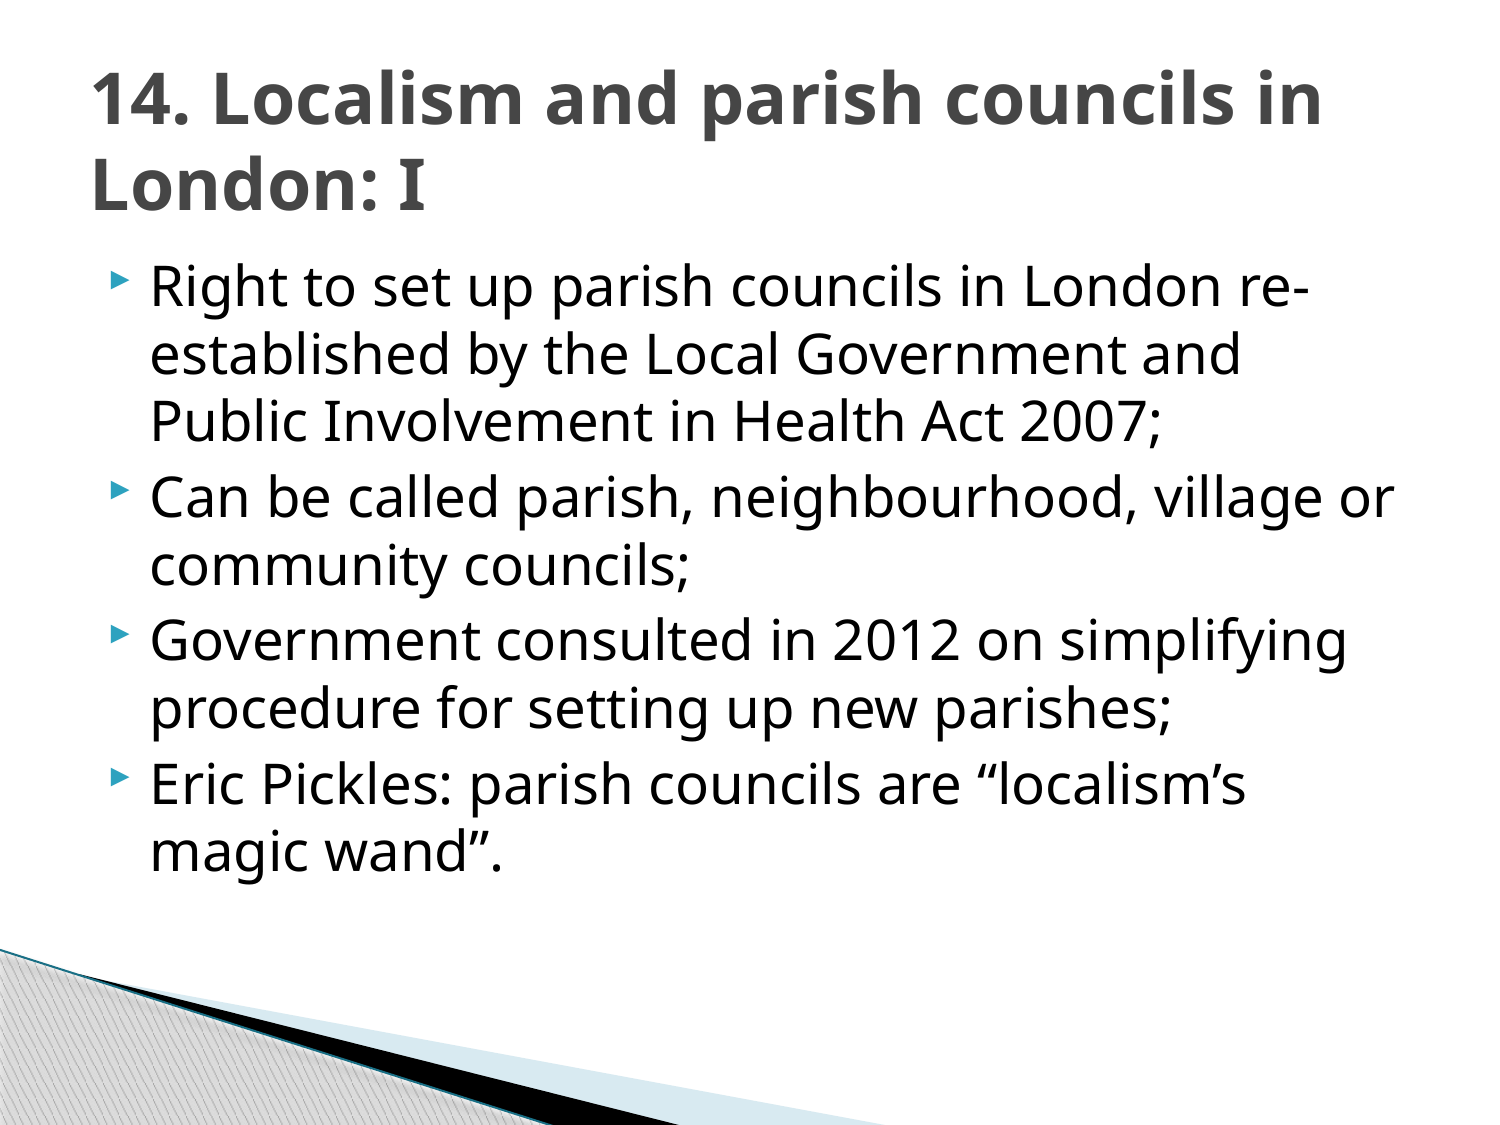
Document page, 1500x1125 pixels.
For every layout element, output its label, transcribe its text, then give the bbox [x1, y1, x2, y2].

list Right to set up parish councils in London re-established by the Local Government and Public Involvement in Health Act 2007; Can be called parish, neighbourhood, village or community councils; Government consulted in 2012 on simplifying procedure for setting up new parishes; Eric Pickles: parish councils are “localism’s magic wand”. [75, 243, 1425, 986]
title 14. Localism and parish councils in London: I [75, 45, 1425, 233]
